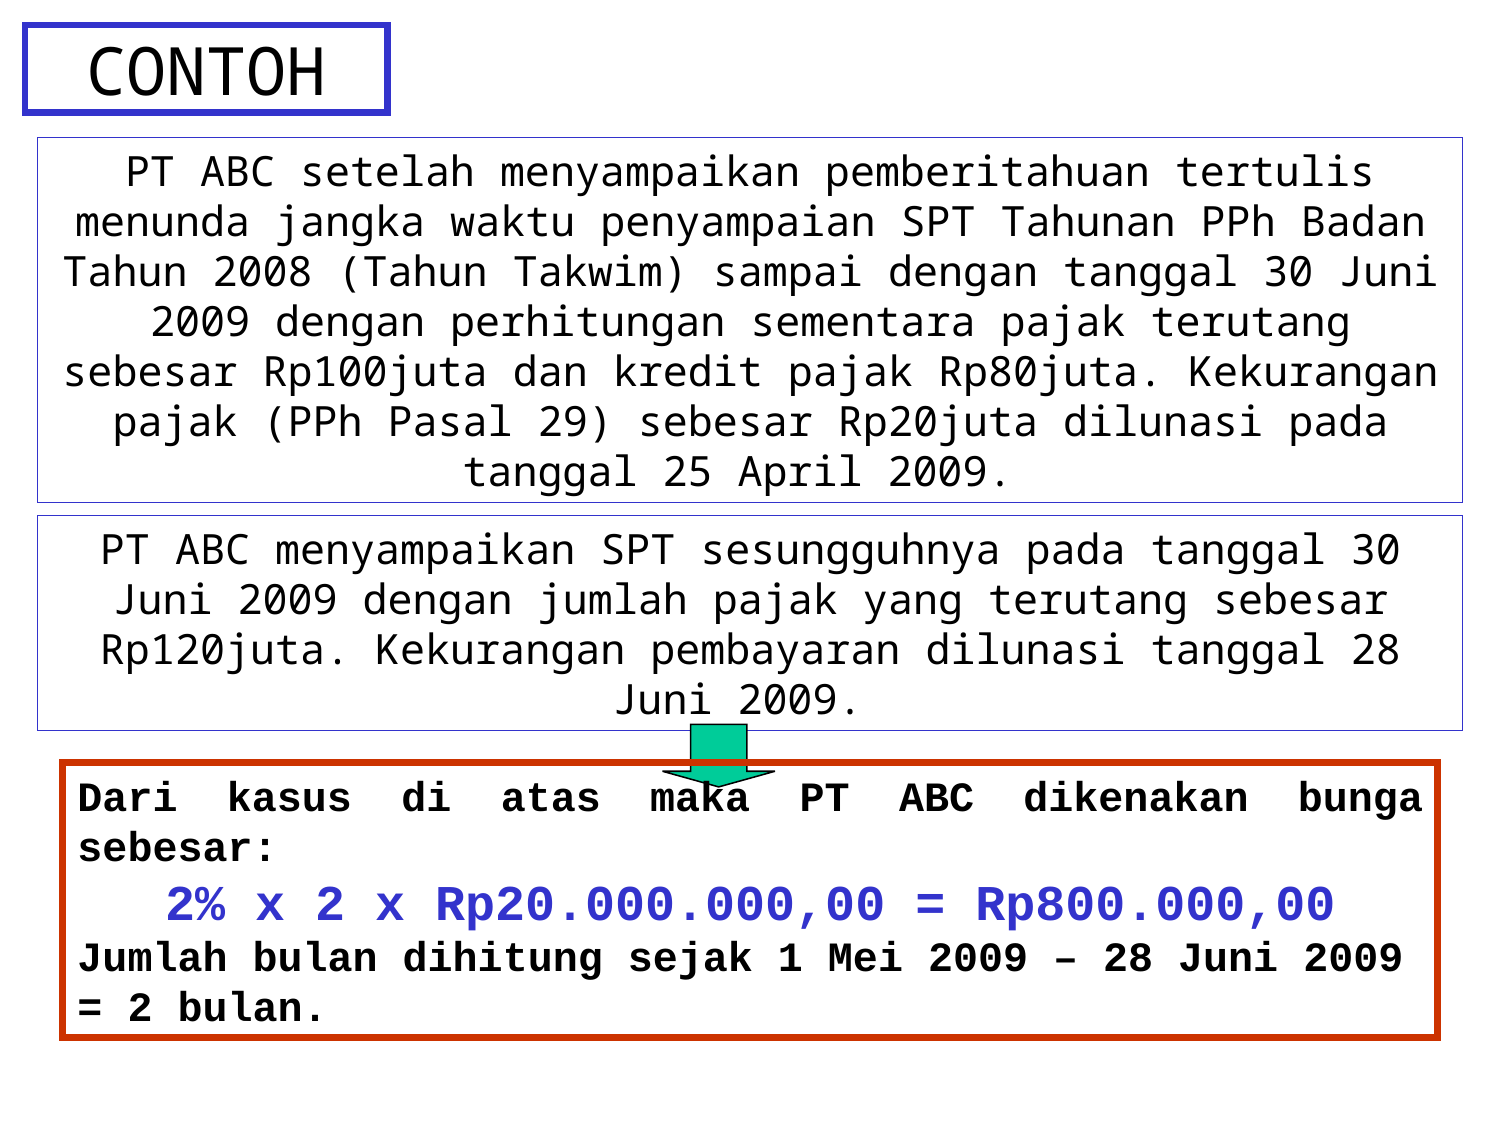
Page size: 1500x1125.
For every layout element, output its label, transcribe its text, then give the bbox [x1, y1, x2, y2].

text_box [690, 724, 747, 762]
title CONTOH [24, 24, 388, 113]
text_box PT ABC menyampaikan SPT sesungguhnya pada tanggal 30 Juni 2009 dengan jumlah pajak yang terutang sebesar Rp120juta. Kekurangan pembayaran dilunasi tanggal 28 Juni 2009. [37, 515, 1463, 731]
text_box Dari kasus di atas maka PT ABC dikenakan bunga sebesar: 2% x 2 x Rp20.000.000,00 = Rp800.000,00 Jumlah bulan dihitung sejak 1 Mei 2009 – 28 Juni 2009 = 2 bulan. [62, 762, 1438, 1038]
text_box PT ABC setelah menyampaikan pemberitahuan tertulis menunda jangka waktu penyampaian SPT Tahunan PPh Badan Tahun 2008 (Tahun Takwim) sampai dengan tanggal 30 Juni 2009 dengan perhitungan sementara pajak terutang sebesar Rp100juta dan kredit pajak Rp80juta. Kekurangan pajak (PPh Pasal 29) sebesar Rp20juta dilunasi pada tanggal 25 April 2009. [37, 137, 1463, 503]
